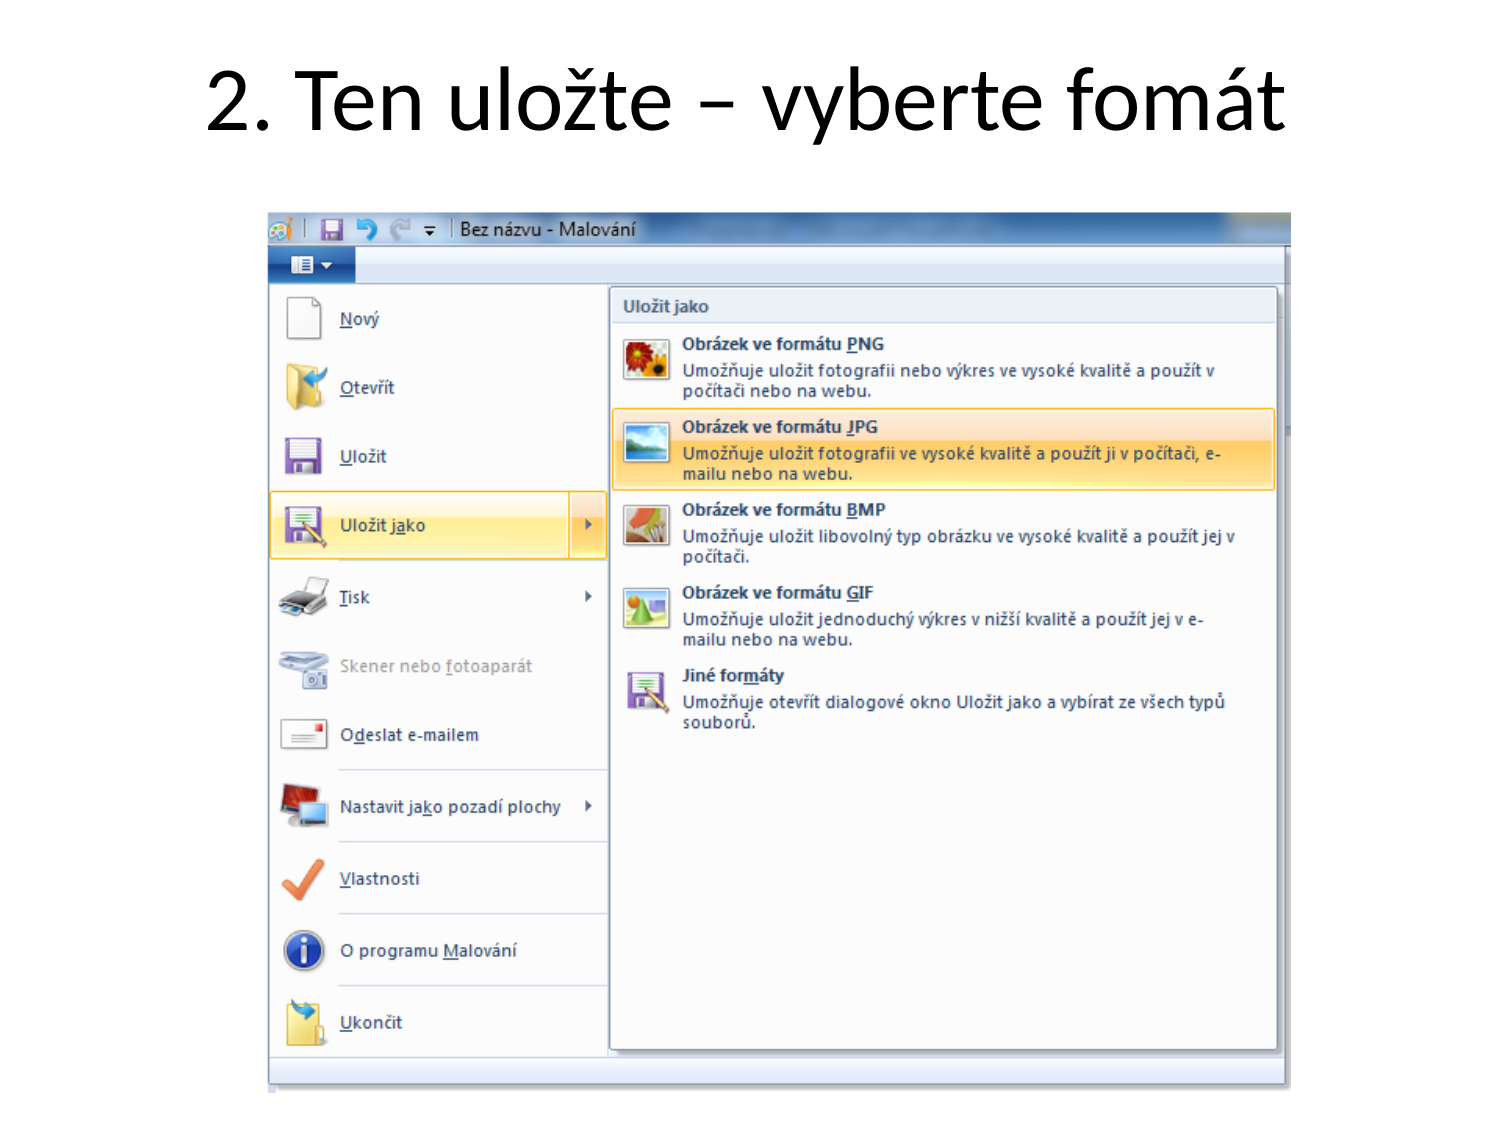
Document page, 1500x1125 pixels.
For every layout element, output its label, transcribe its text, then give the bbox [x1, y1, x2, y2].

title 2. Ten uložte – vyberte fomát [0, 0, 1500, 188]
picture [265, 207, 1291, 1093]
